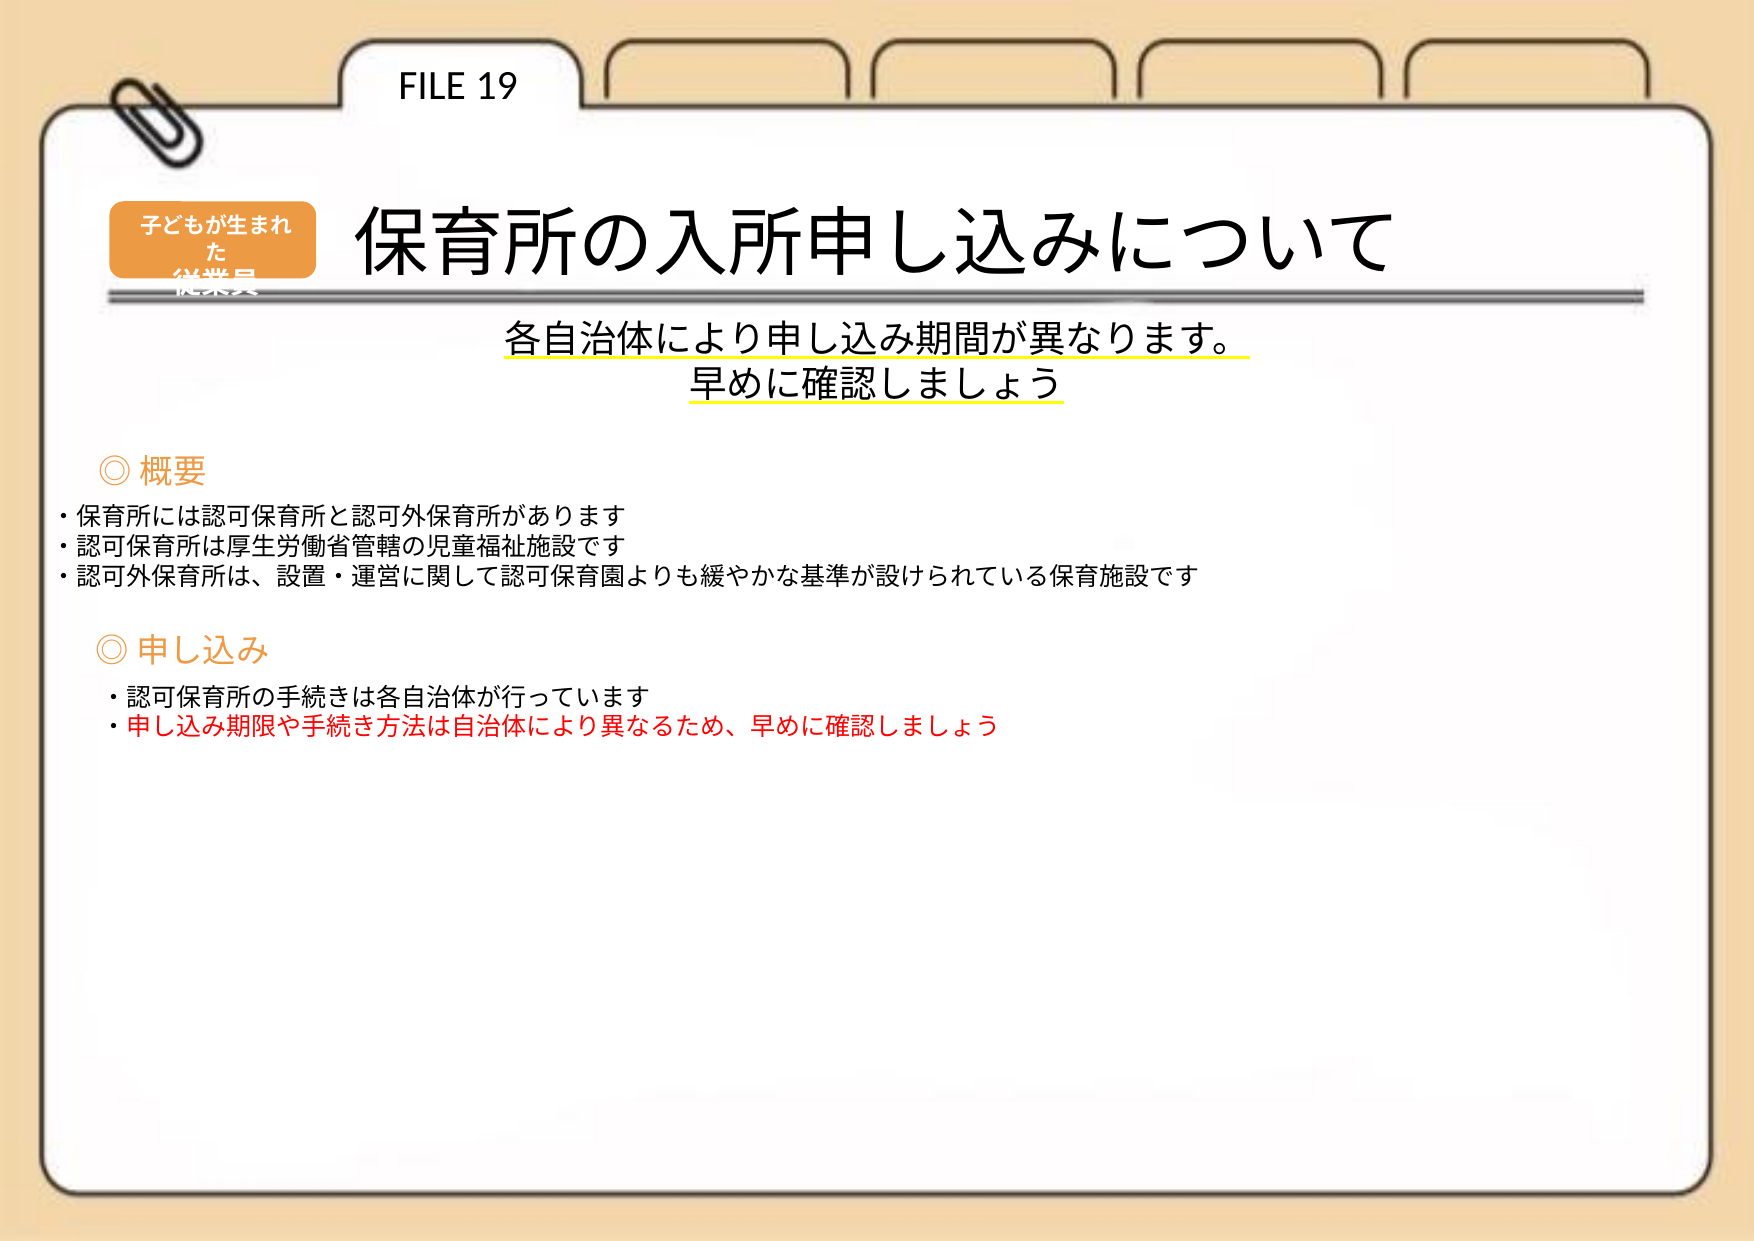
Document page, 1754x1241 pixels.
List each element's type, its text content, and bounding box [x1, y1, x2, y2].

text_box ・認可保育所の手続きは各自治体が行っています ・申し込み期限や手続き方法は自治体により異なるため、早めに確認しましょう [86, 673, 1667, 749]
text_box ・保育所には認可保育所と認可外保育所があります ・認可保育所は厚生労働省管轄の児童福祉施設です ・認可外保育所は、設置・運営に関して認可保育園よりも緩やかな基準が設けられている保育施設です [36, 492, 1215, 598]
text_box FILE 19 [383, 50, 533, 115]
picture [0, 0, 1754, 1241]
text_box ◎申し込み [80, 621, 284, 677]
text_box 保育所の入所申し込みについて [338, 186, 1416, 292]
text_box 各自治体により申し込み期間が異なります。 早めに確認しましょう [489, 307, 1265, 413]
text_box [109, 201, 311, 277]
text_box ◎概要 [83, 443, 222, 492]
text_box 子どもが生まれた 従業員 [117, 204, 315, 307]
